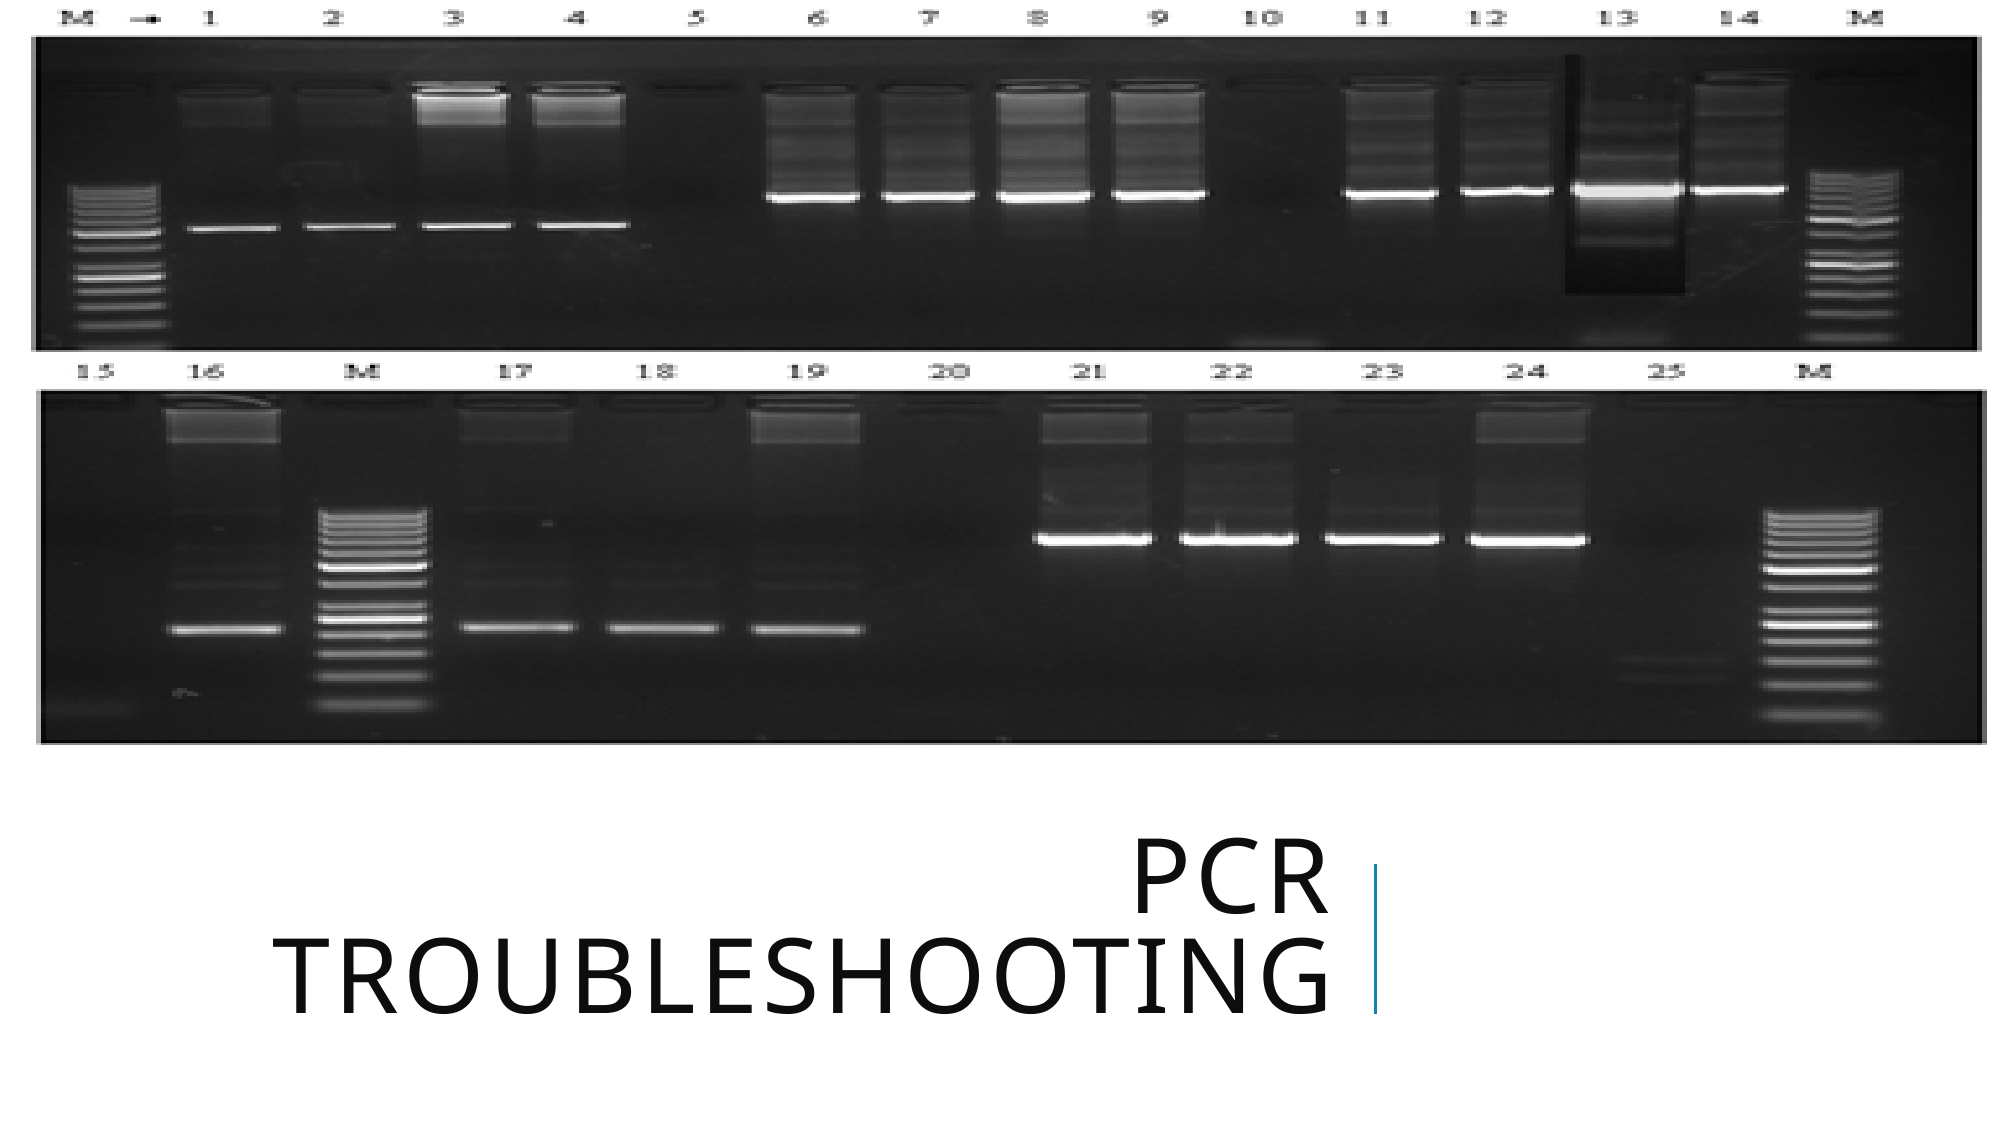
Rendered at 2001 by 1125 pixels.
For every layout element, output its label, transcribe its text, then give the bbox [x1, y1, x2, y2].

picture [0, 0, 2000, 756]
title PCR troubleshooting [75, 813, 1350, 1054]
